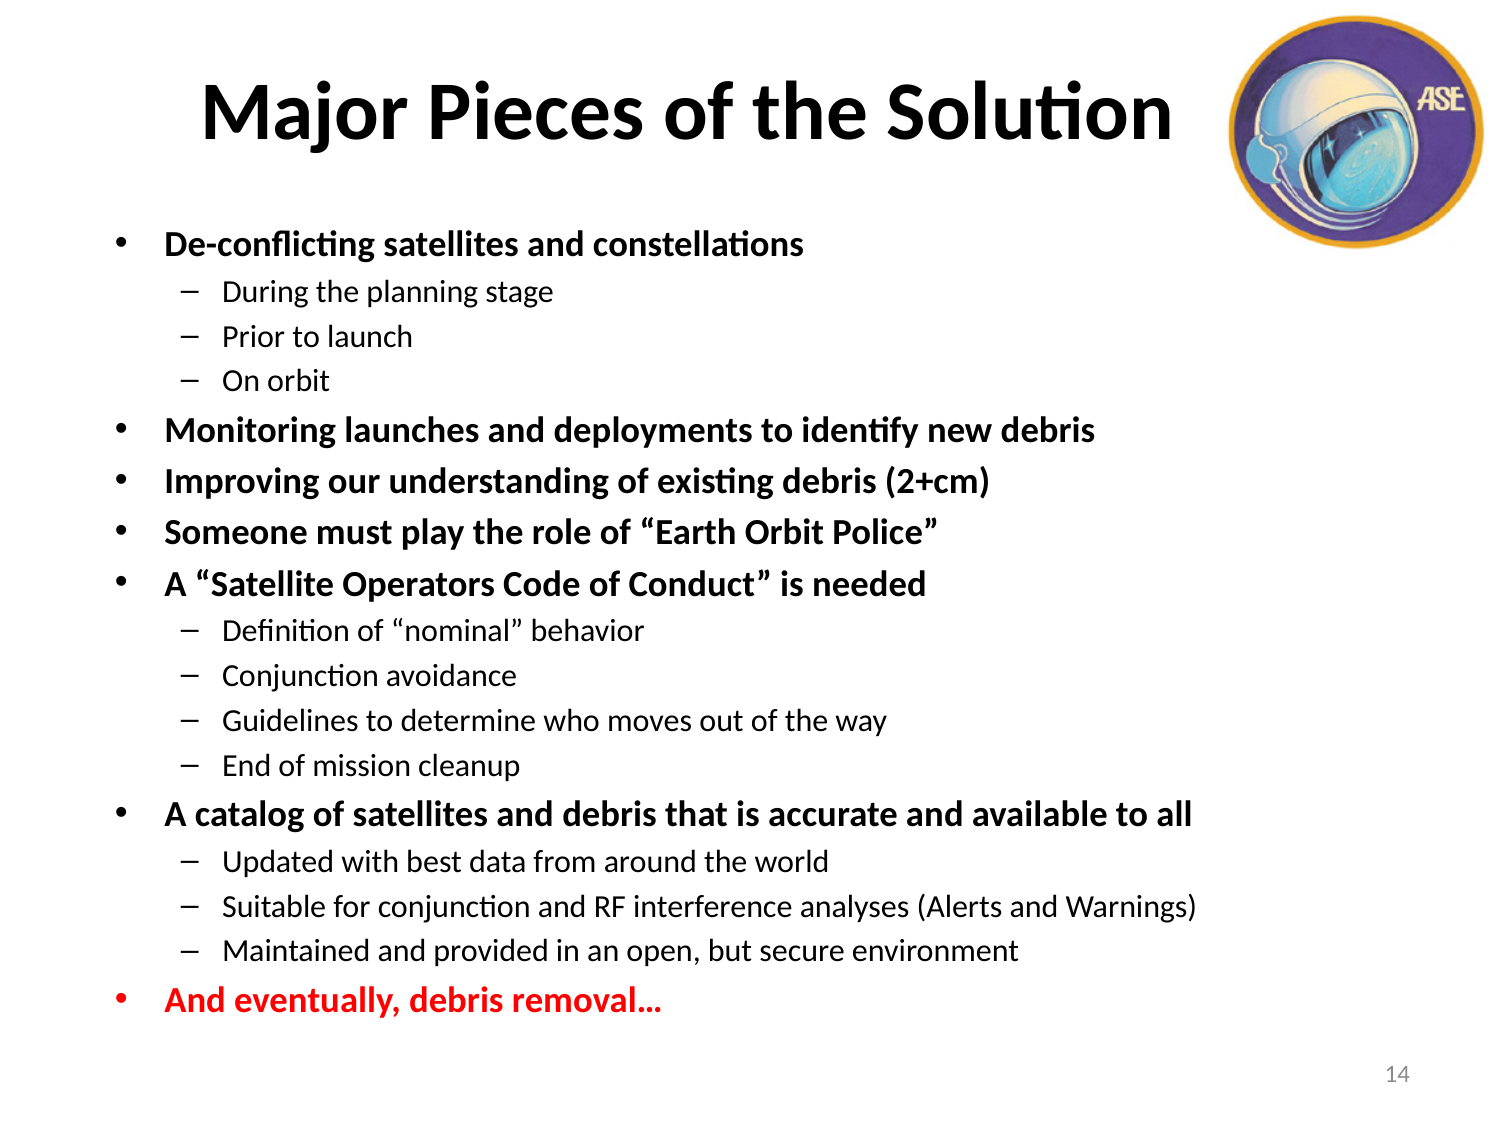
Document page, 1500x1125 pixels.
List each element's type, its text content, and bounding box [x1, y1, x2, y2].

text_box De-conflicting satellites and constellations During the planning stage Prior to launch On orbit Monitoring launches and deployments to identify new debris Improving our understanding of existing debris (2+cm) Someone must play the role of “Earth Orbit Police” A “Satellite Operators Code of Conduct” is needed Definition of “nominal” behavior Conjunction avoidance Guidelines to determine who moves out of the way End of mission cleanup A catalog of satellites and debris that is accurate and available to all Updated with best data from around the world Suitable for conjunction and RF interference analyses (Alerts and Warnings) Maintained and provided in an open, but secure environment And eventually, debris removal… [99, 212, 1450, 1030]
title Major Pieces of the Solution [125, 12, 1250, 200]
slide_number 14 [1074, 1042, 1425, 1103]
picture [1224, 12, 1488, 250]
